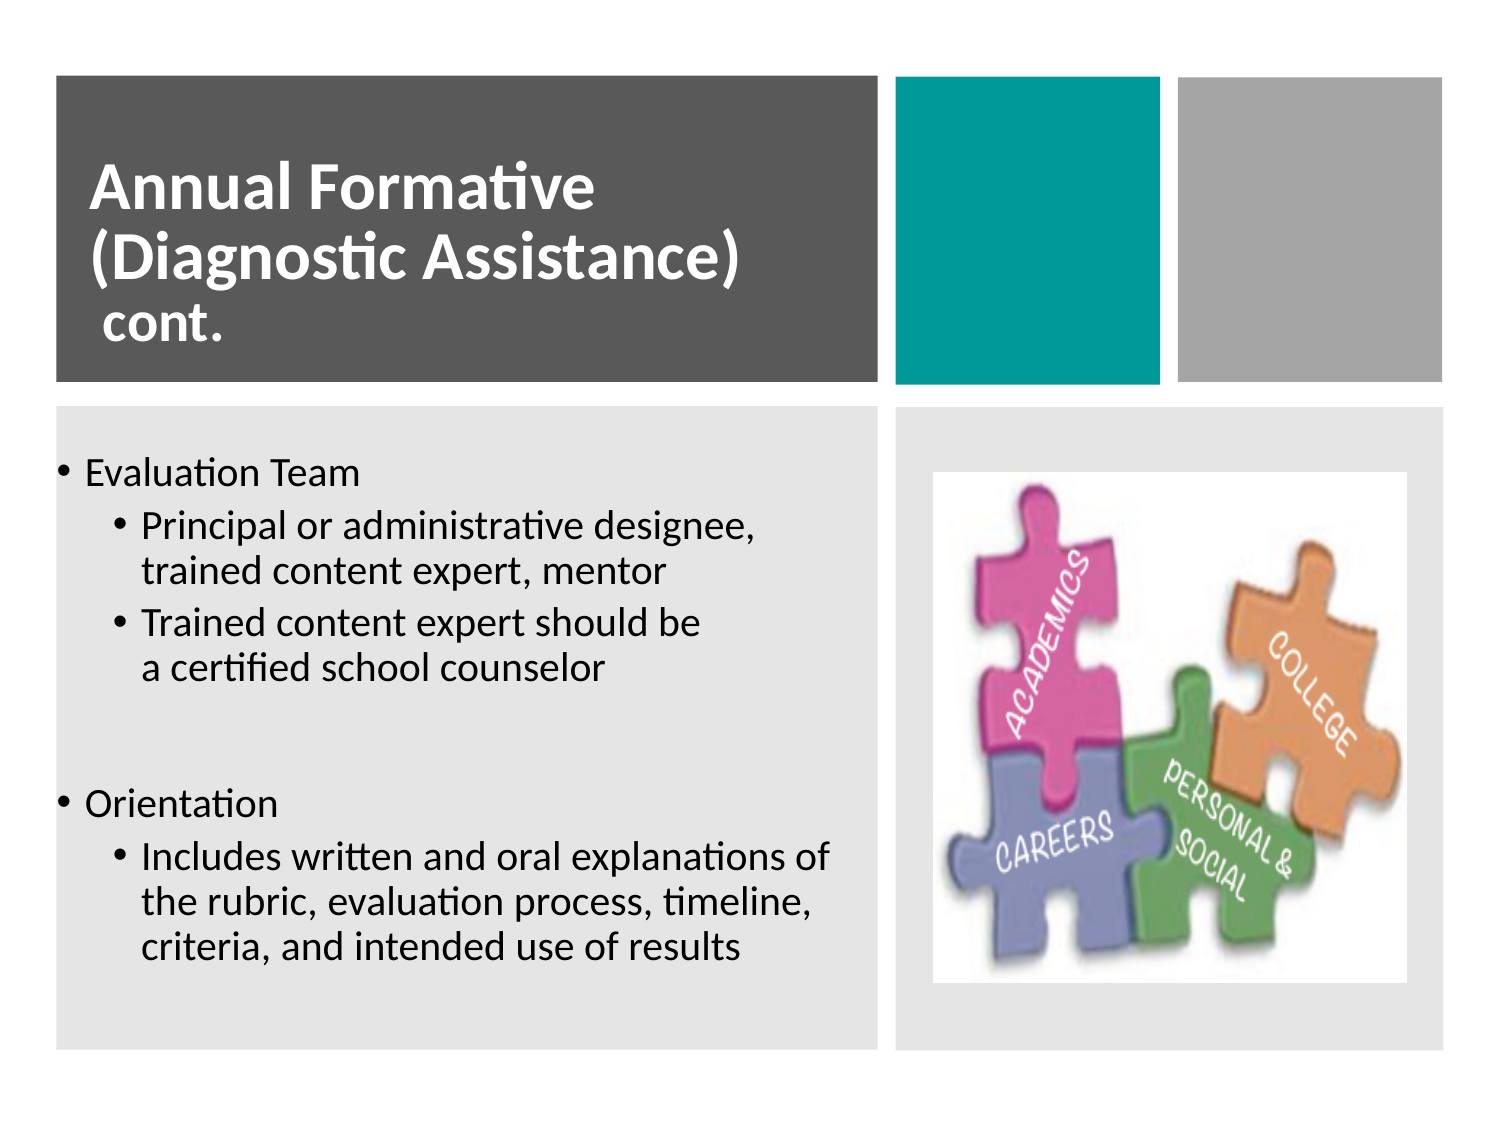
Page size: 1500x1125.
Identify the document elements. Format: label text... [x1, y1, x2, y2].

text_box [55, 75, 879, 383]
list Evaluation Team Principal or administrative designee, trained content expert, mentor Trained content expert should be a certified school counselor Orientation Includes written and oral explanations of the rubric, evaluation process, timeline, criteria, and intended use of results [56, 353, 877, 1072]
text_box [1177, 76, 1443, 383]
picture [932, 472, 1407, 983]
text_box [895, 76, 1161, 386]
text_box [895, 406, 1445, 1052]
title Annual Formative (Diagnostic Assistance) cont. [89, 119, 840, 353]
